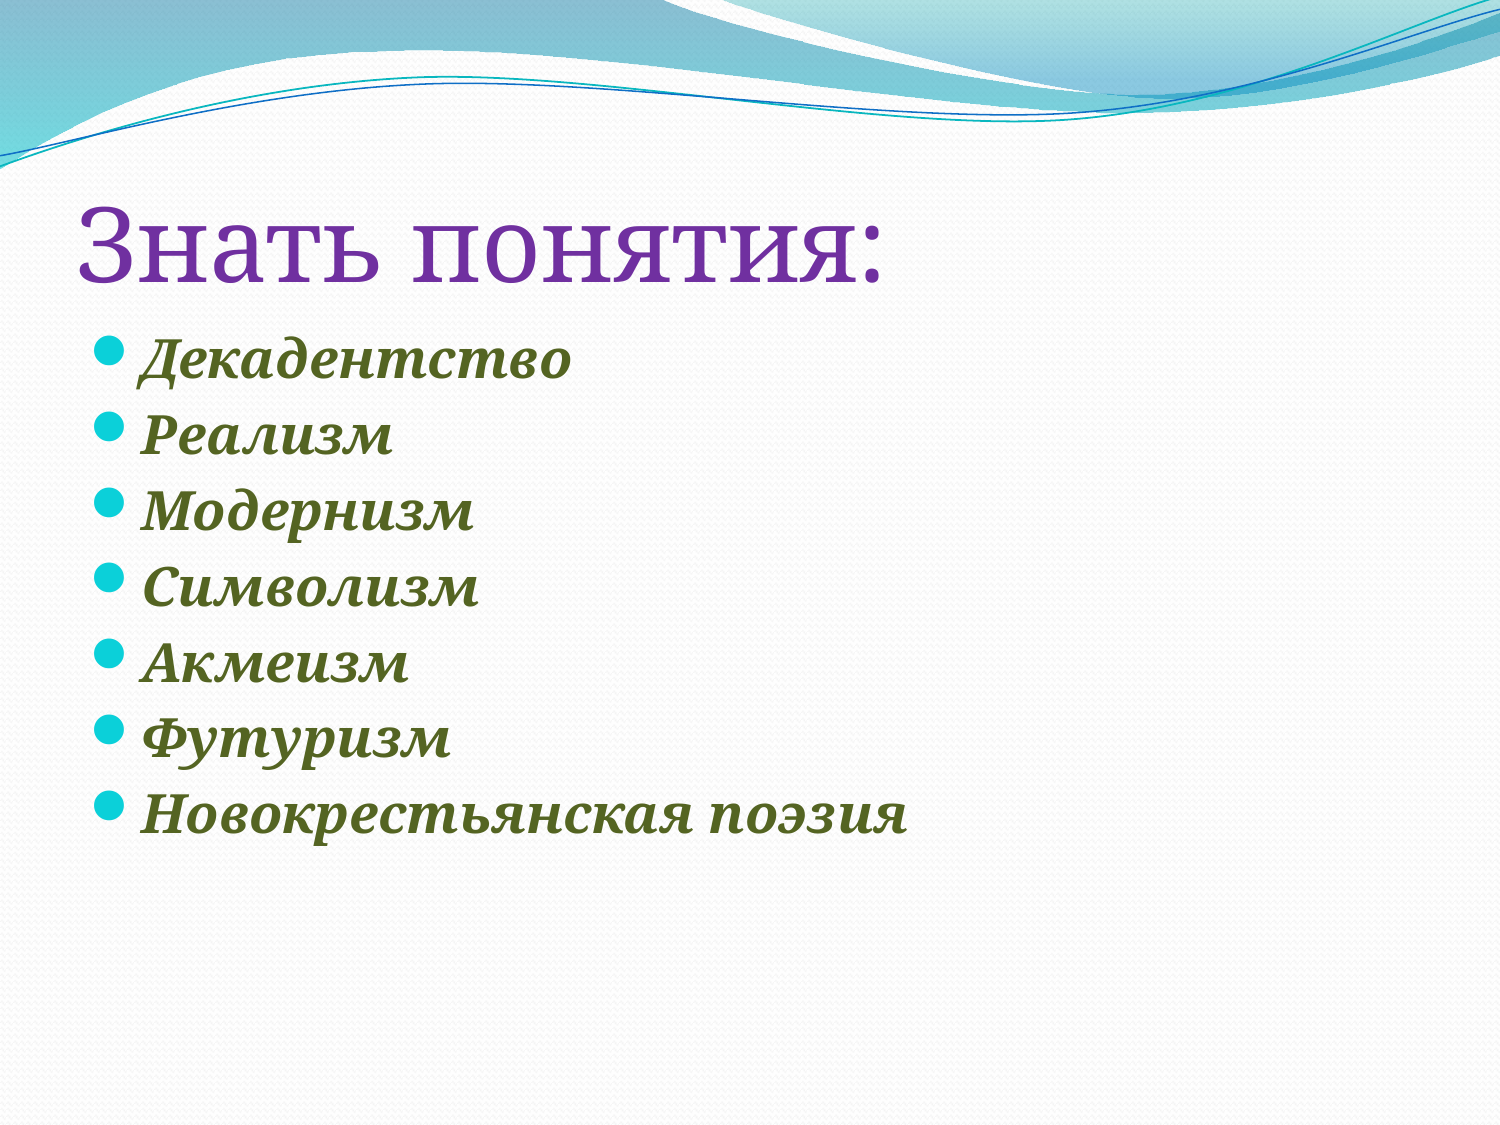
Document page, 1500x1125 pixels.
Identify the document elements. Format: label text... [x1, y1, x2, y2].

title Знать понятия: [75, 115, 1425, 303]
list Декадентство Реализм Модернизм Символизм Акмеизм Футуризм Новокрестьянская поэзия [75, 317, 1425, 1038]
